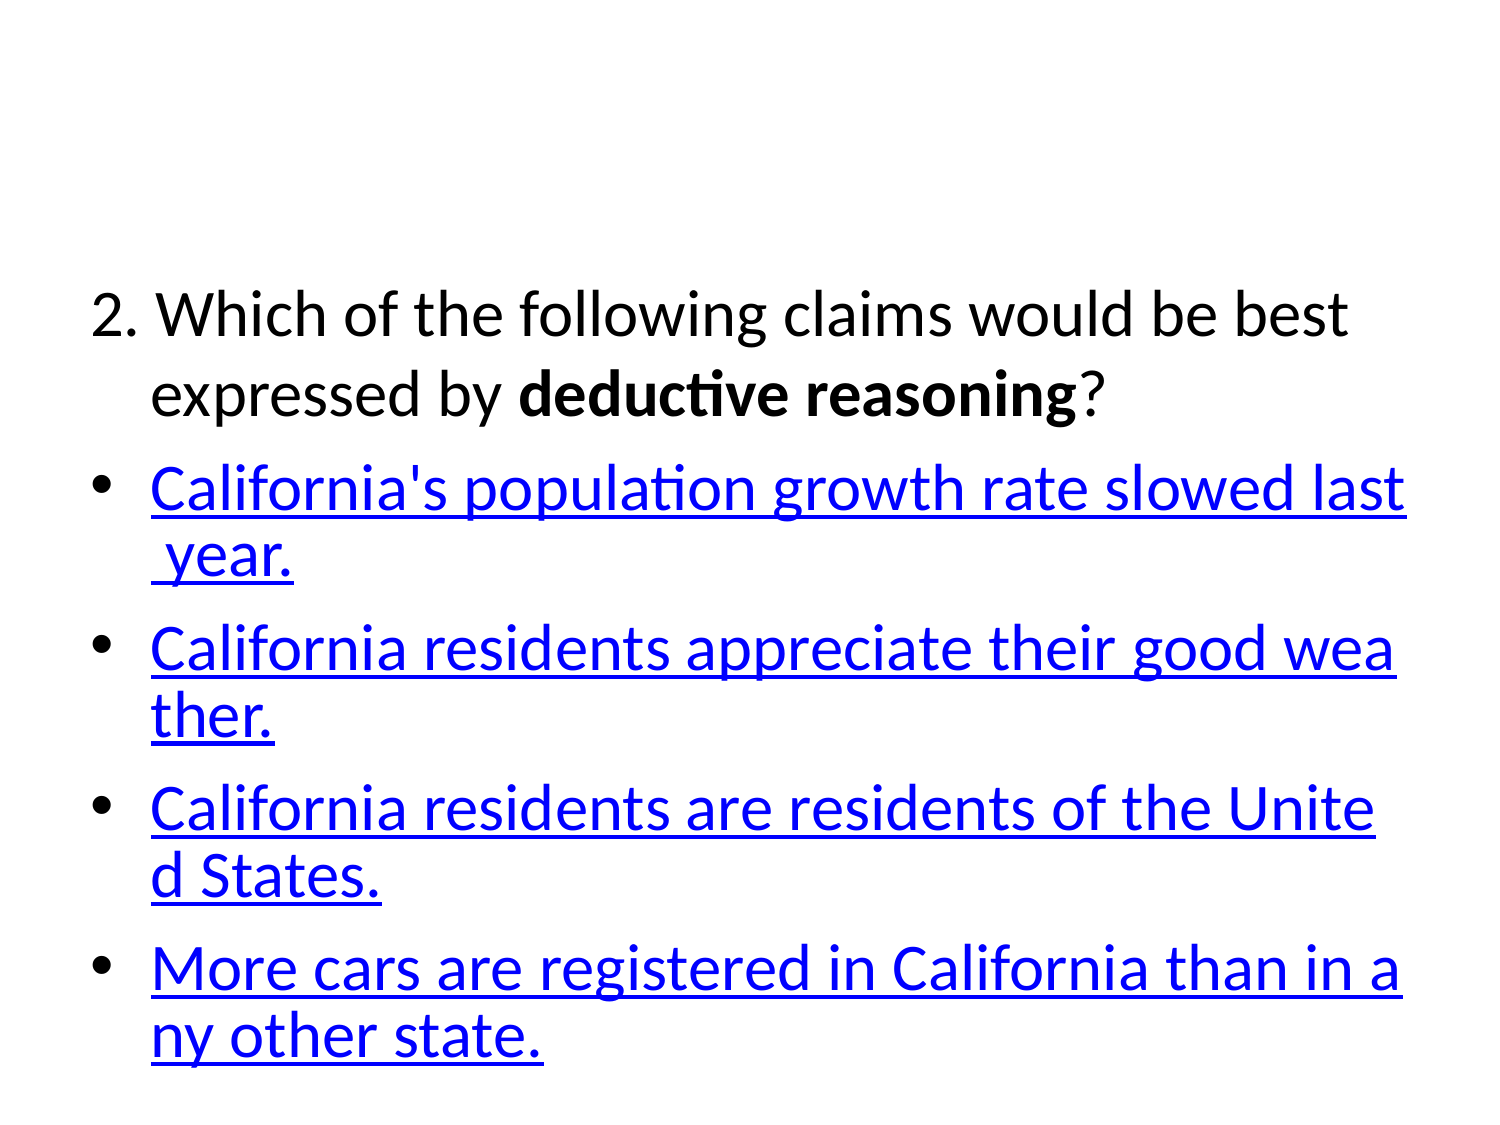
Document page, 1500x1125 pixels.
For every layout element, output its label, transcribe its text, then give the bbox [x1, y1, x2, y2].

list 2. Which of the following claims would be best expressed by deductive reasoning? California's population growth rate slowed last year. California residents appreciate their good weather. California residents are residents of the United States. More cars are registered in California than in any other state. [75, 262, 1425, 1005]
